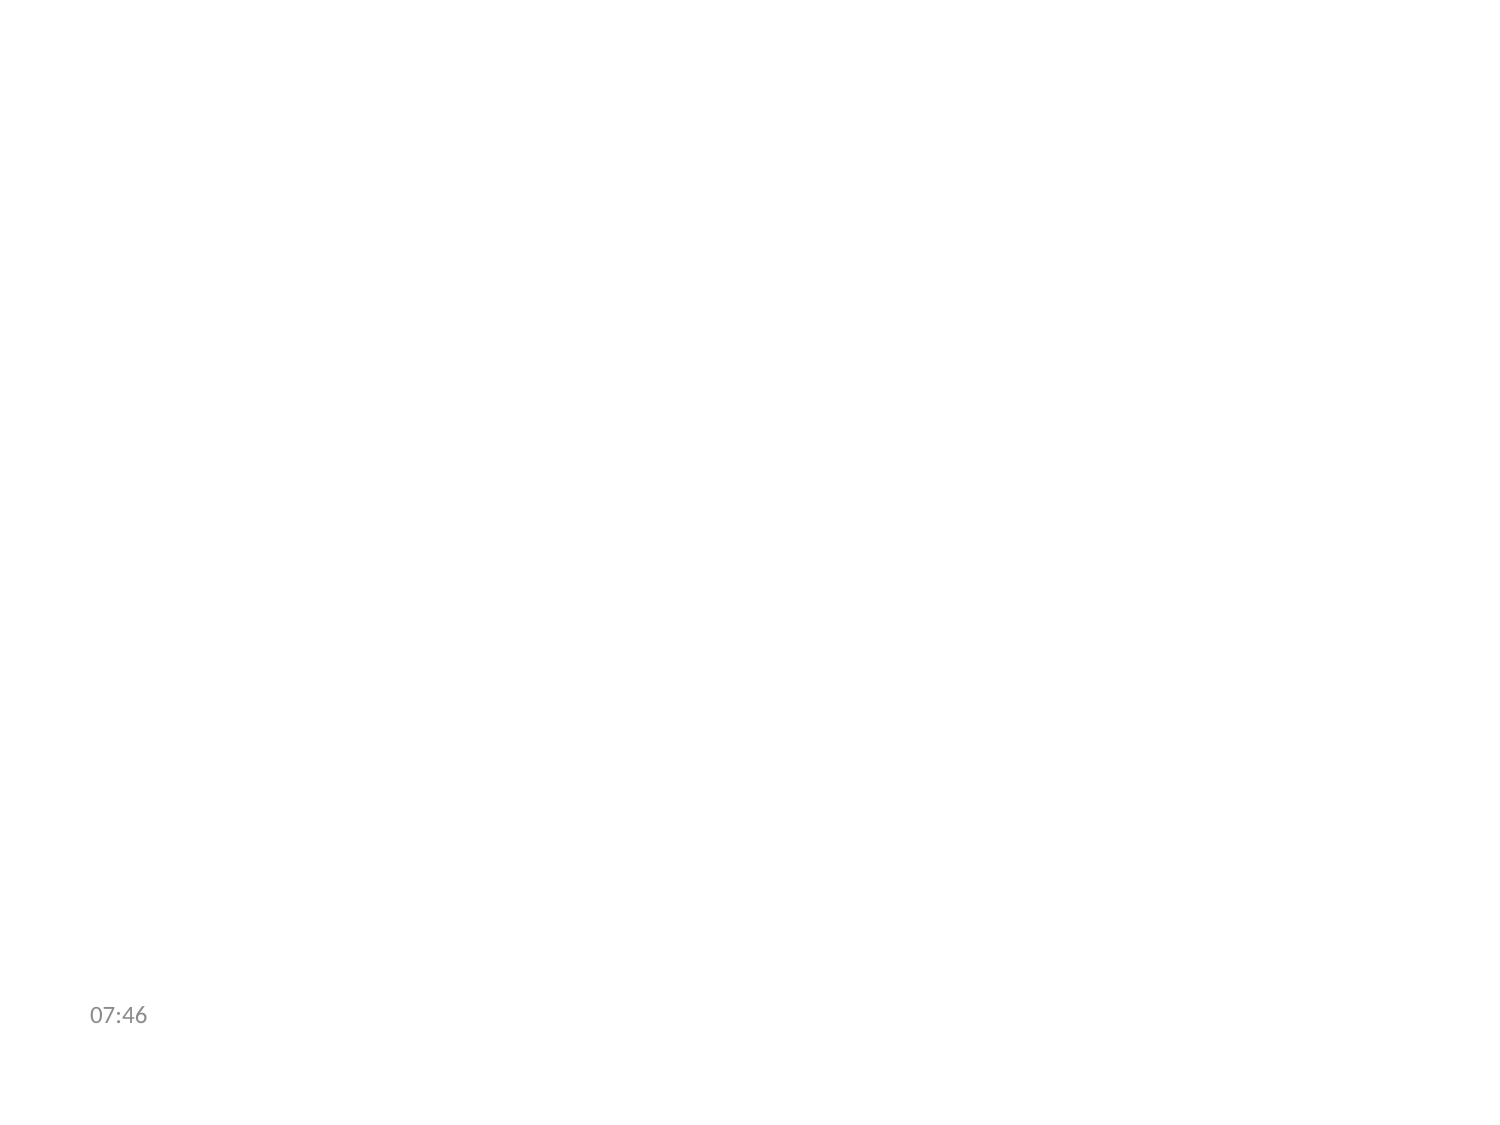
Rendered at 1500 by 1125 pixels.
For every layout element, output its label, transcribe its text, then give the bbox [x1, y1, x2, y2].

text_box 15:35 [75, 983, 425, 1044]
